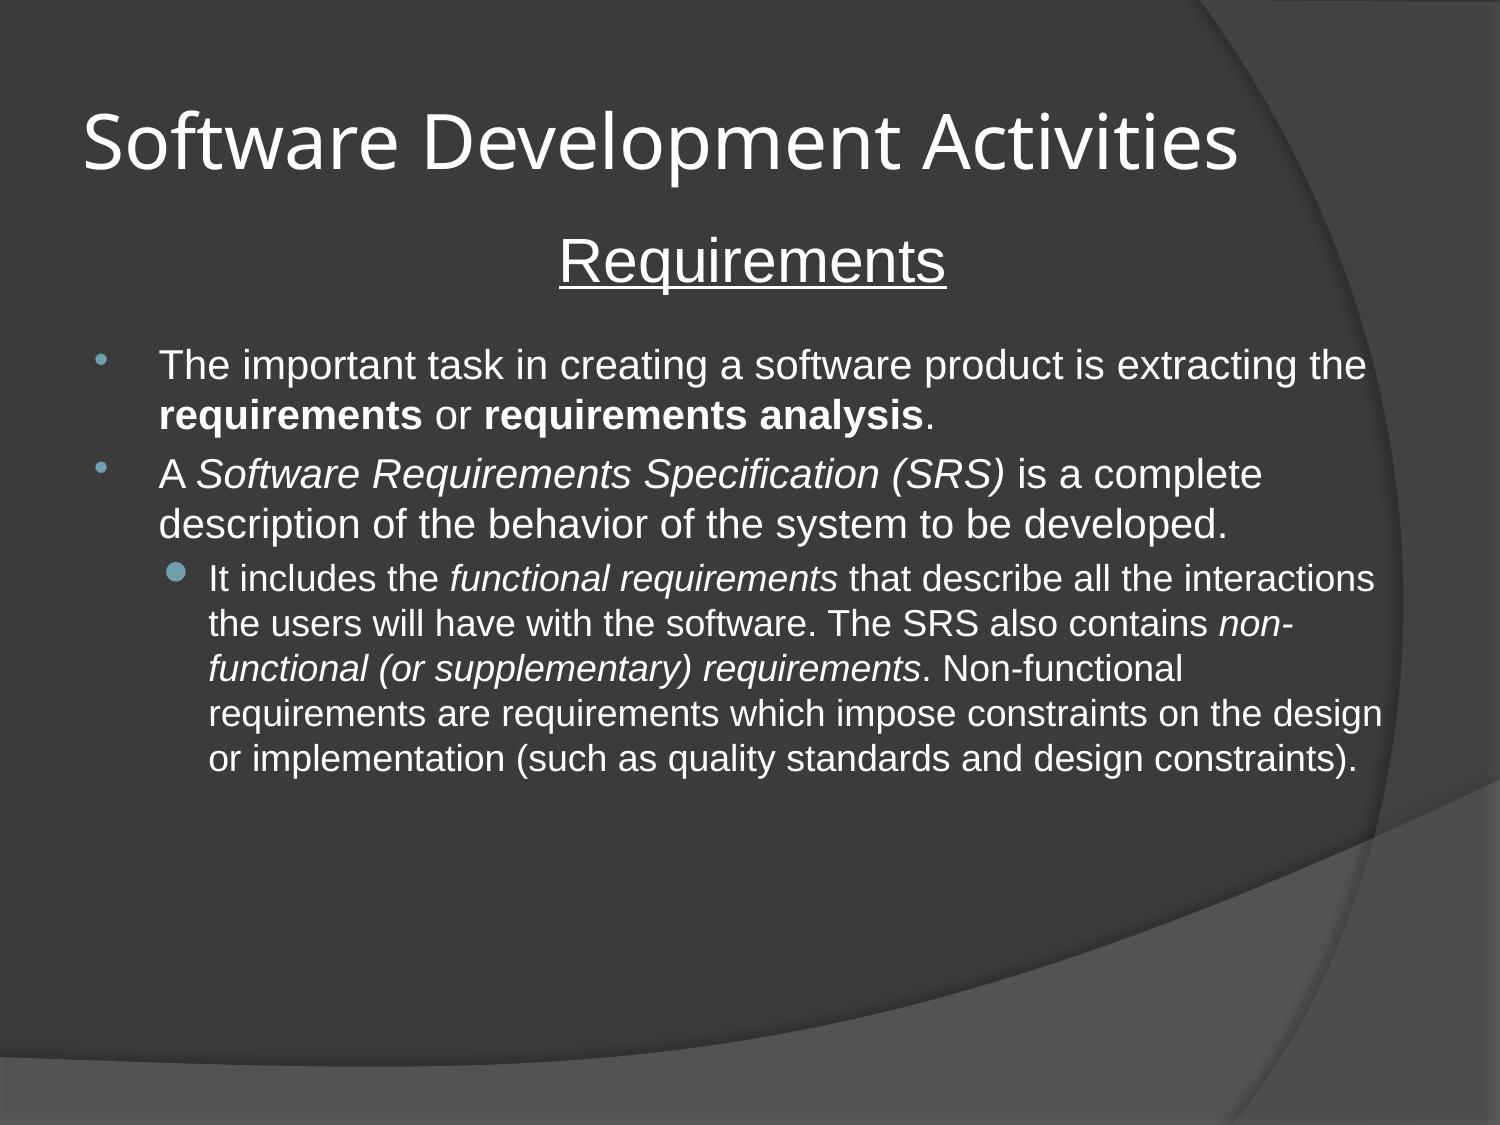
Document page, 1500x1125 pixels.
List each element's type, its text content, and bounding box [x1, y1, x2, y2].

title Software Development Activities [75, 45, 1300, 212]
list Requirements The important task in creating a software product is extracting the requirements or requirements analysis. A Software Requirements Specification (SRS) is a complete description of the behavior of the system to be developed. It includes the functional requirements that describe all the interactions the users will have with the software. The SRS also contains non-functional (or supplementary) requirements. Non-functional requirements are requirements which impose constraints on the design or implementation (such as quality standards and design constraints). [75, 212, 1425, 975]
